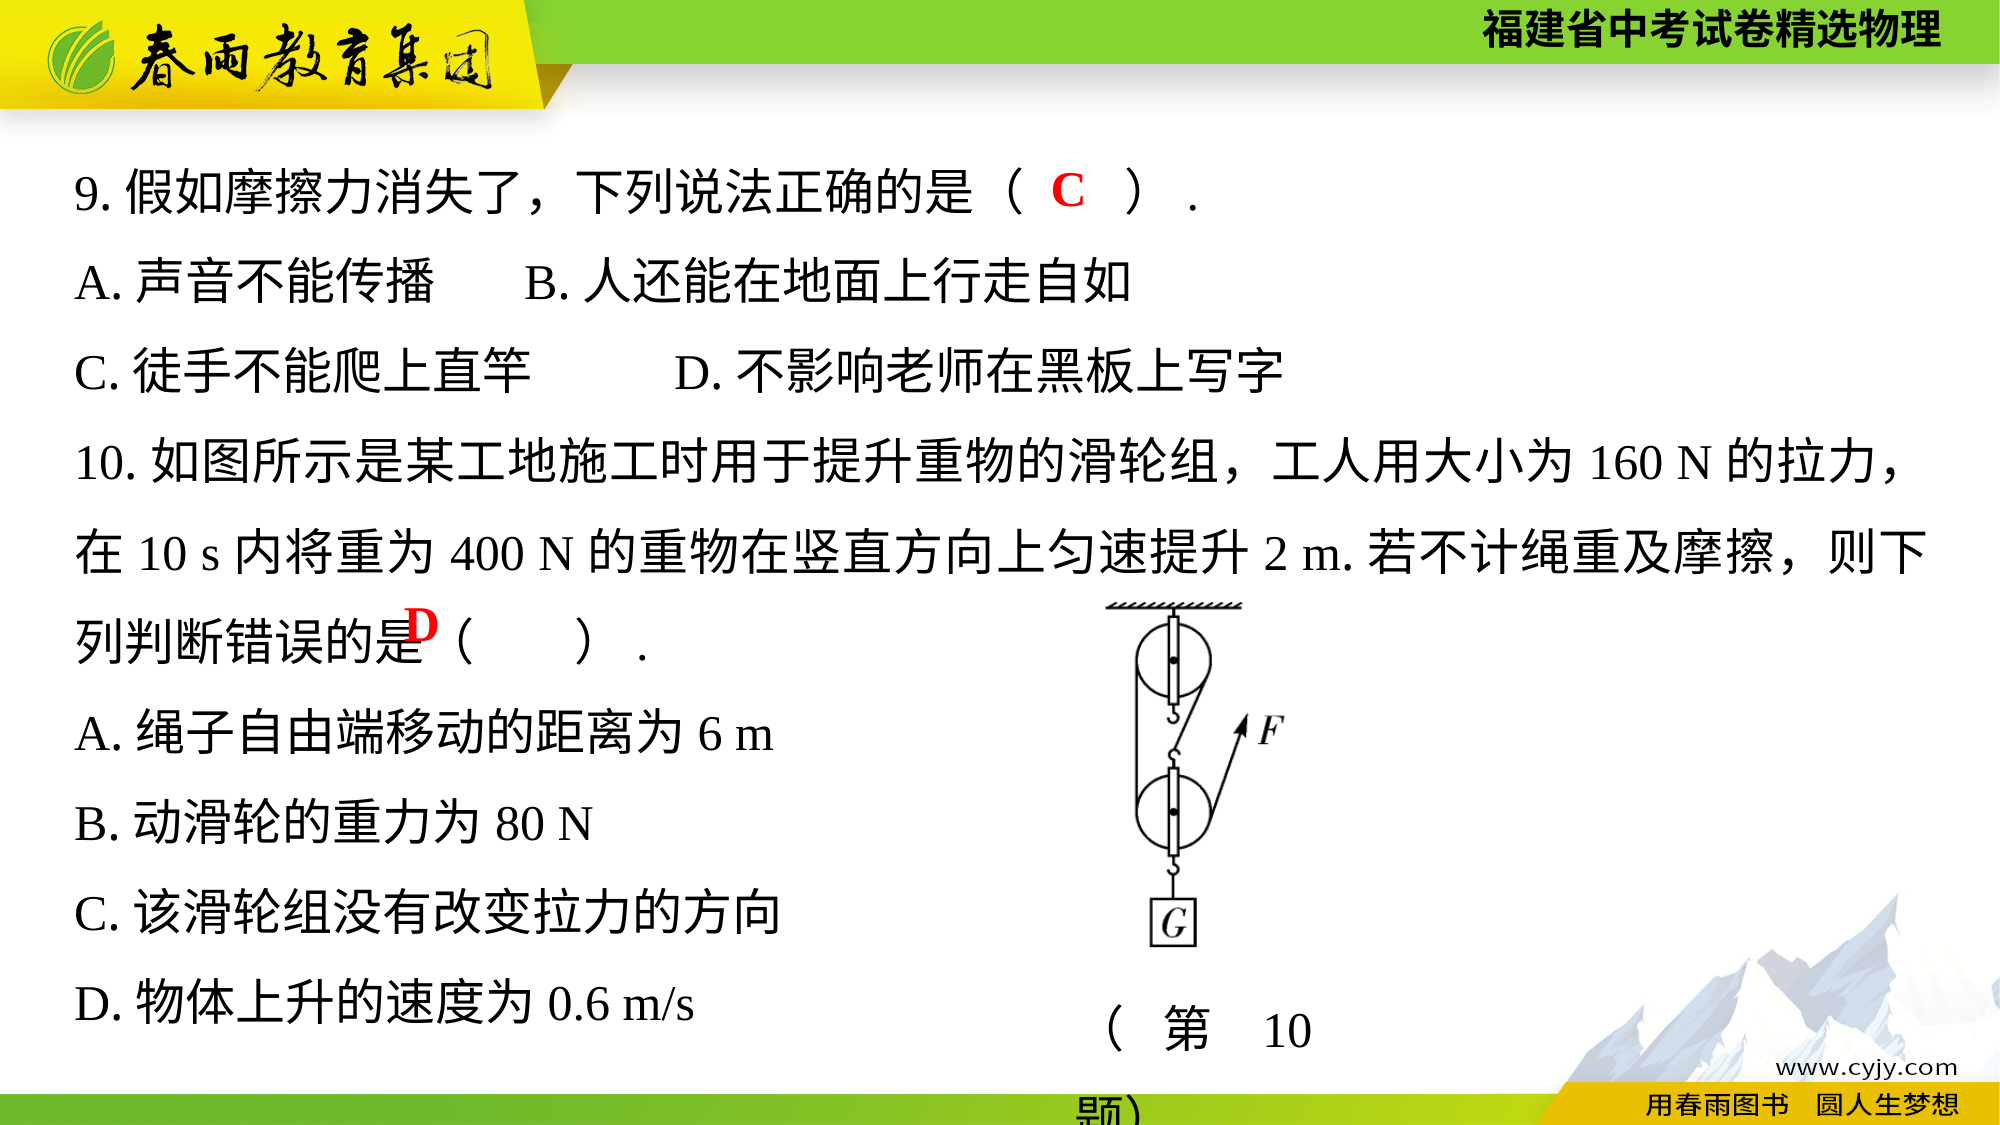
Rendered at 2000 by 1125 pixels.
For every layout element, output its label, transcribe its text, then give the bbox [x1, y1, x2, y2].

text_box （第10题） [1059, 960, 1340, 1065]
text_box D [389, 584, 455, 659]
picture [0, 0, 2000, 1125]
text_box C [1035, 148, 1102, 224]
list 9.假如摩擦力消失了，下列说法正确的是（ ）. A.声音不能传播 B.人还能在地面上行走自如 C.徒手不能爬上直竿 D.不影响老师在黑板上写字 10.如图所示是某工地施工时用于提升重物的滑轮组，工人用大小为160 N的拉力，在10 s内将重为400 N的重物在竖直方向上匀速提升2 m.若不计绳重及摩擦，则下列判断错误的是（ ）. A.绳子自由端移动的距离为6 m B.动滑轮的重力为80 N C.该滑轮组没有改变拉力的方向 D.物体上升的速度为0.6 m/s [59, 122, 1944, 1047]
